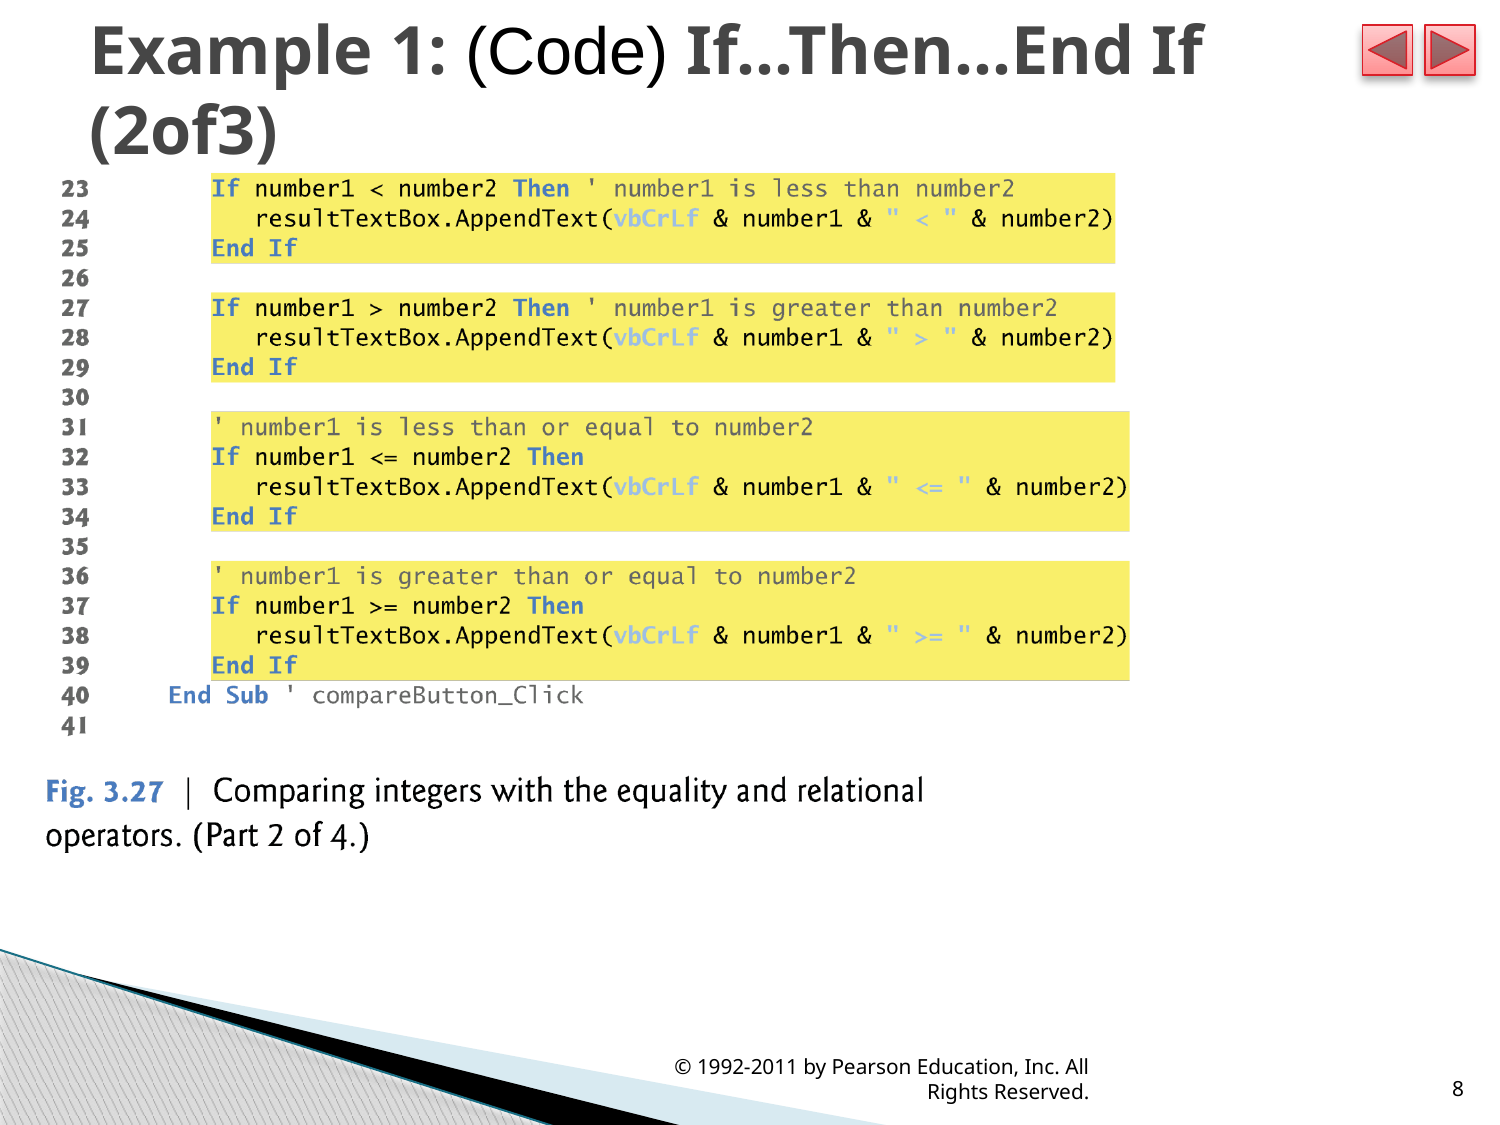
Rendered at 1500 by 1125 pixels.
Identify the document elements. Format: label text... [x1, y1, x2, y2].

picture [0, 106, 1500, 1018]
footer © 1992-2011 by Pearson Education, Inc. All Rights Reserved. [650, 1051, 1105, 1112]
text_box Example 1: (Code) If...Then...End If (2of3) [74, 0, 1425, 106]
slide_number 8 [1418, 1051, 1479, 1112]
